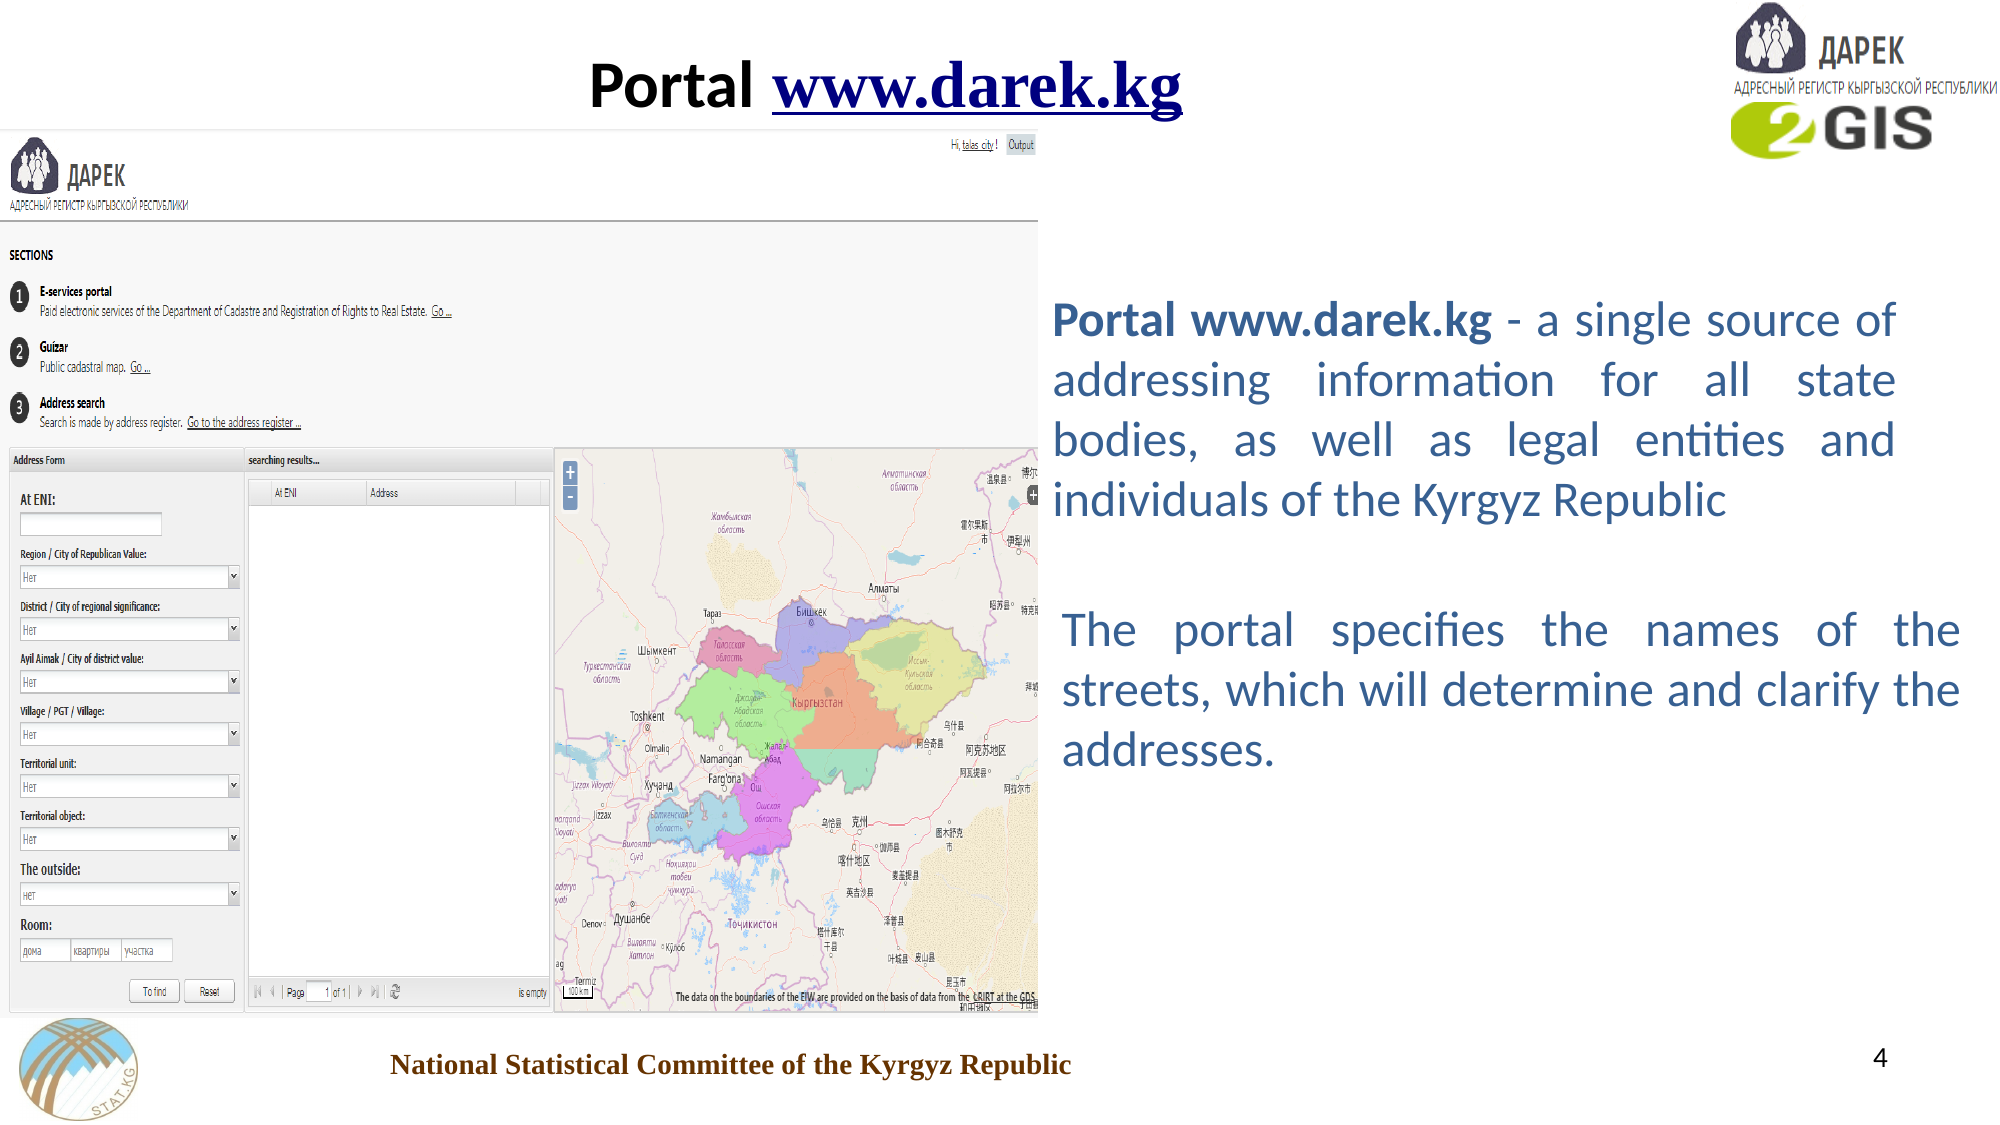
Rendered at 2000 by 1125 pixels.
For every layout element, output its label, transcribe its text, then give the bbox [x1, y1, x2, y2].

text_box 4 [1858, 1034, 1965, 1082]
text_box National Statistical Committee of the Kyrgyz Republic [196, 1037, 1267, 1088]
picture [0, 129, 1038, 1121]
picture [1731, 0, 2000, 99]
text_box Portal www.darek.kg [574, 33, 1614, 129]
text_box Portal www.darek.kg - a single source of addressing information for all state bodies, as well as legal entities and individuals of the Kyrgyz Republic [1041, 278, 1912, 534]
picture [1731, 102, 2000, 196]
text_box The portal specifies the names of the streets, which will determine and clarify the addresses. [1046, 589, 1977, 785]
